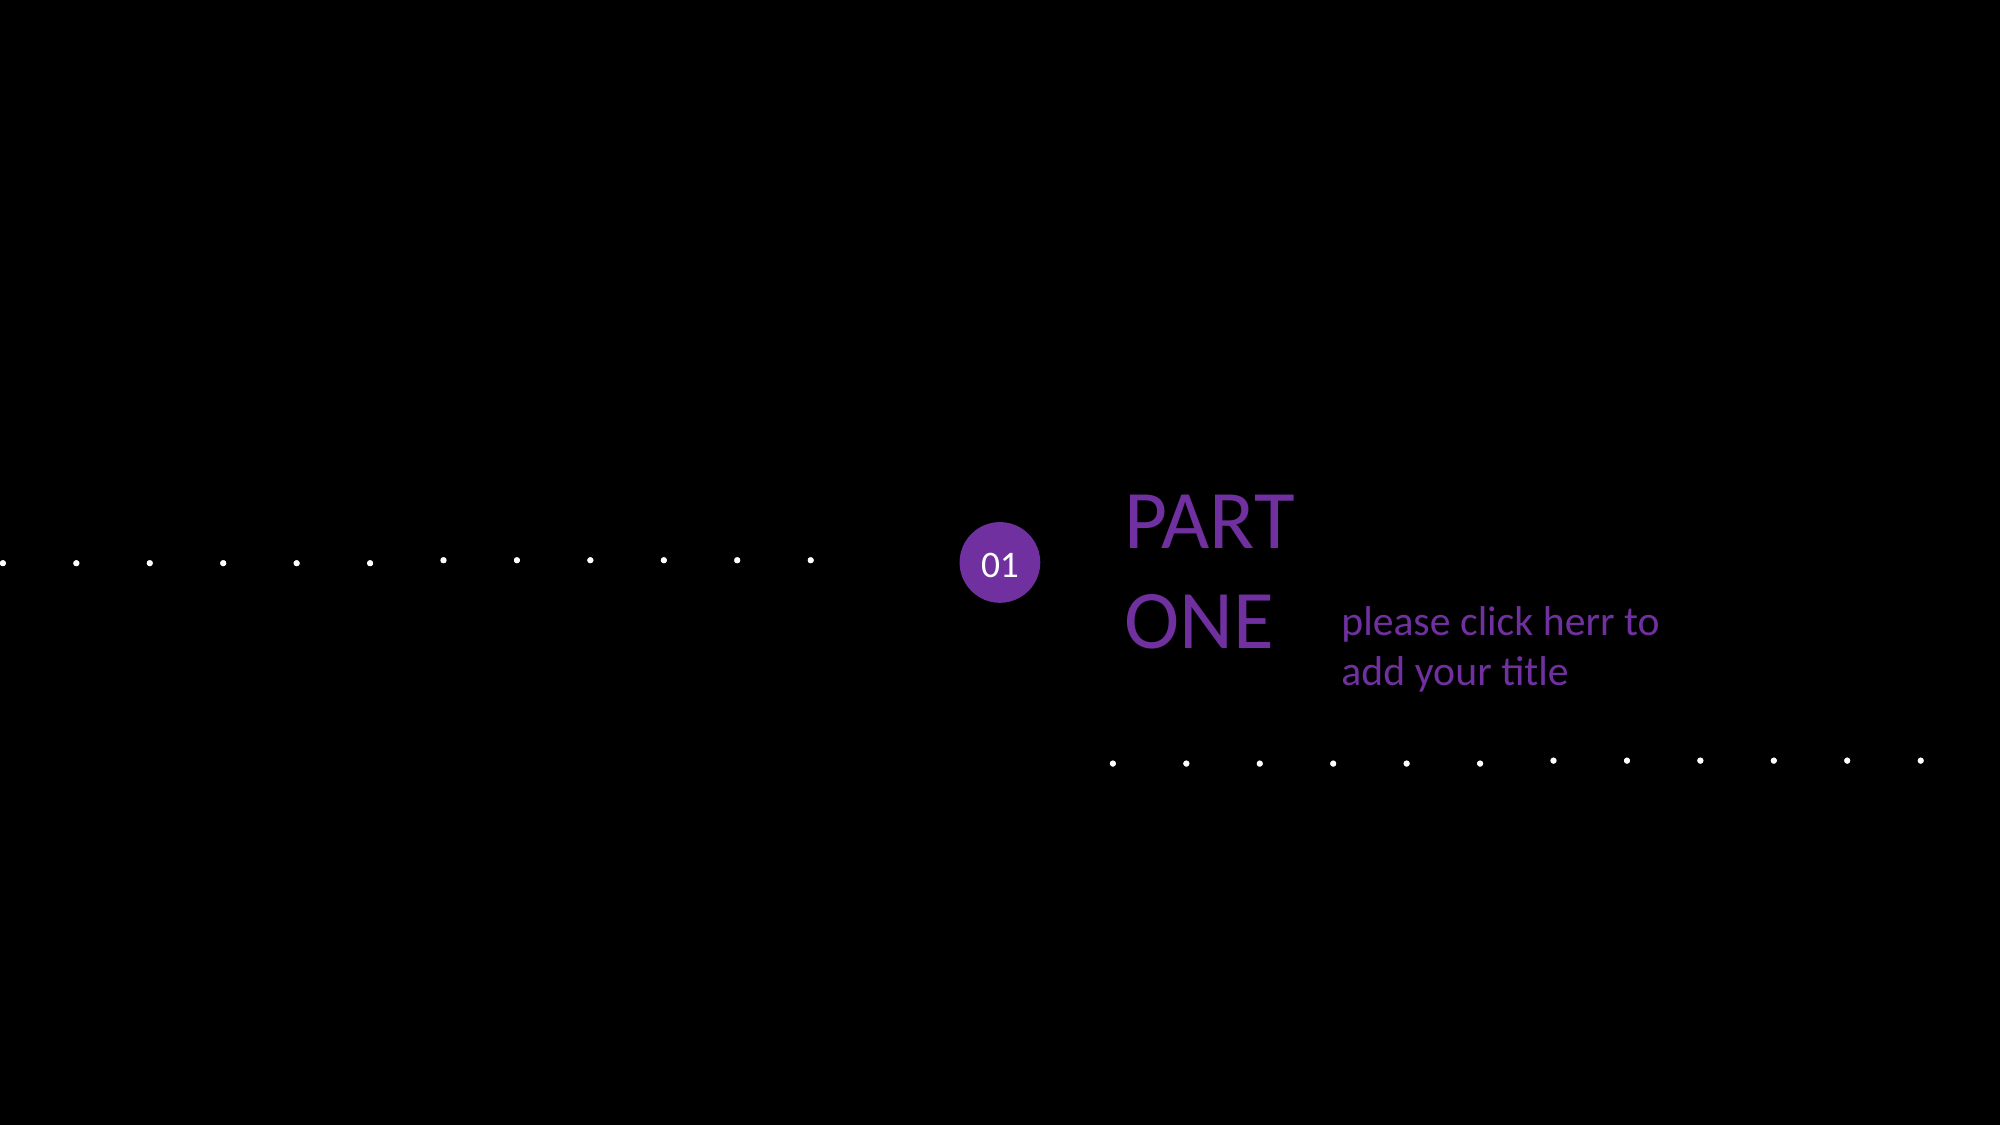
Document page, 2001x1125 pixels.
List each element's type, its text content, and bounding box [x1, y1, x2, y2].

text_box [958, 543, 963, 582]
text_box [0, 557, 814, 567]
text_box 01 [963, 532, 1037, 592]
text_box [1109, 757, 1924, 767]
text_box [970, 592, 1029, 604]
text_box please click herr to add your title [1326, 586, 1701, 701]
text_box PART ONE [1110, 457, 1327, 673]
text_box [1037, 544, 1042, 581]
text_box [971, 521, 1028, 532]
